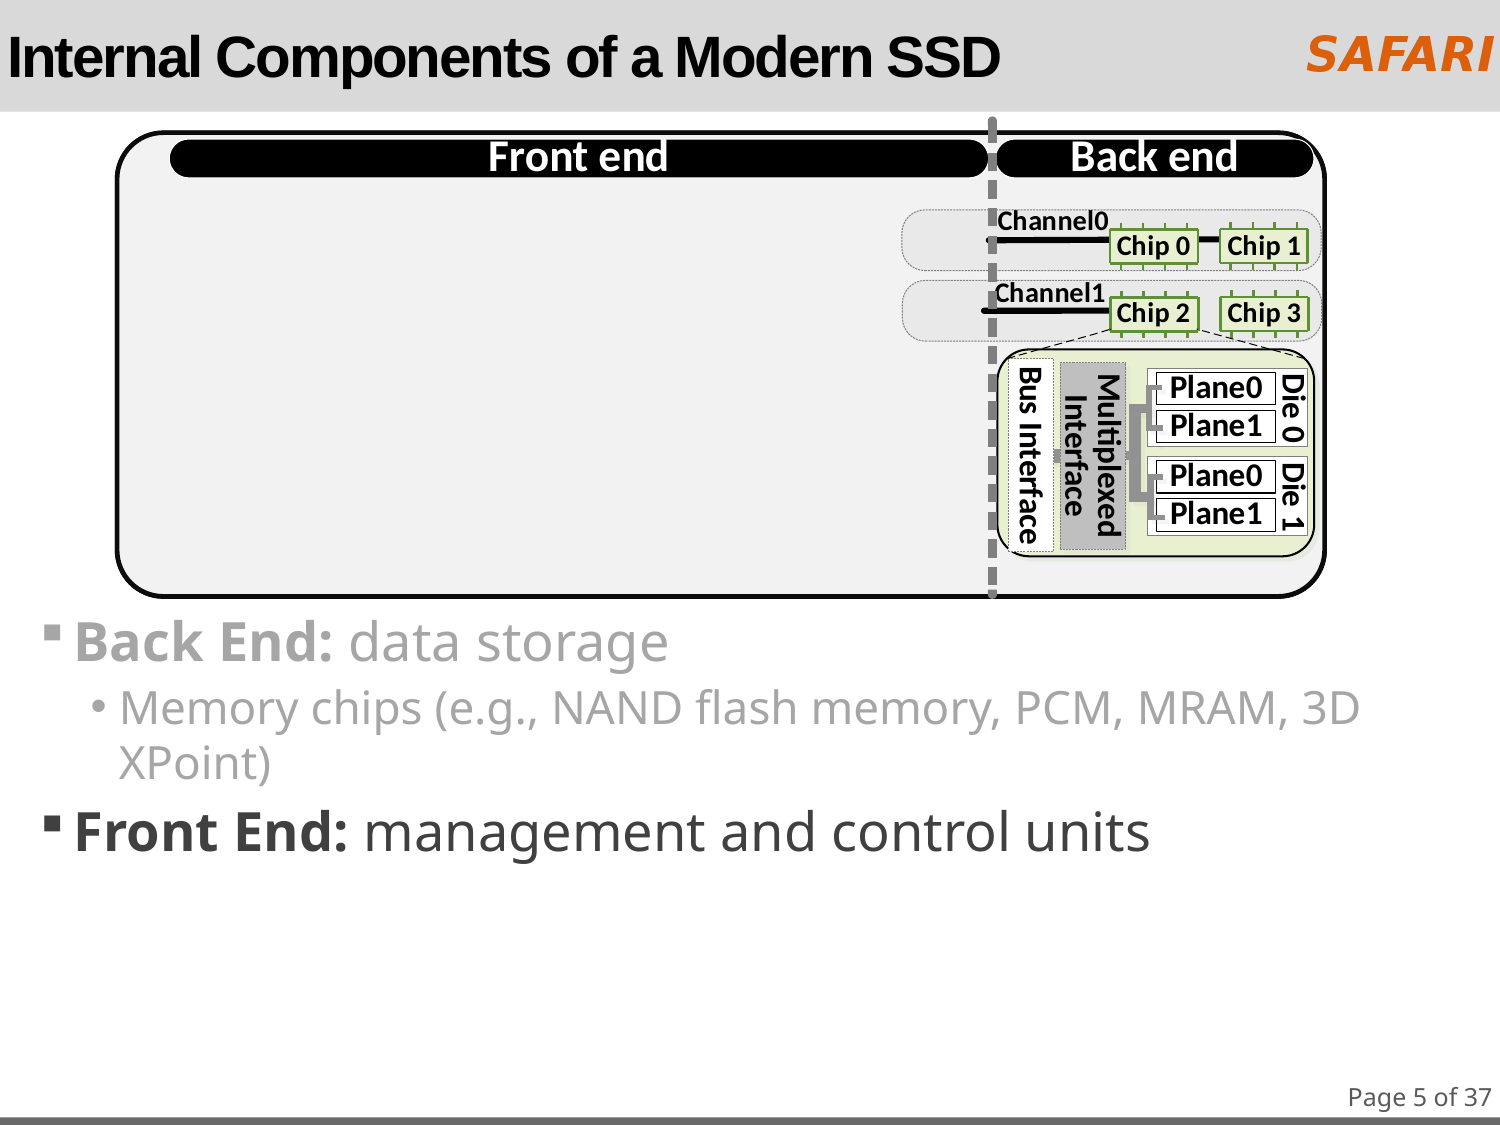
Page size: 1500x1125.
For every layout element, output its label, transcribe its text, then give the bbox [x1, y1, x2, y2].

title Internal Components of a Modern SSD [0, 22, 1300, 94]
slide_number Page 5 of 37 [1275, 1079, 1500, 1118]
picture [112, 113, 1328, 600]
picture [1305, 26, 1500, 83]
list Back End: data storage Memory chips (e.g., NAND flash memory, PCM, MRAM, 3D XPoint) Front End: management and control units [24, 599, 1475, 1073]
